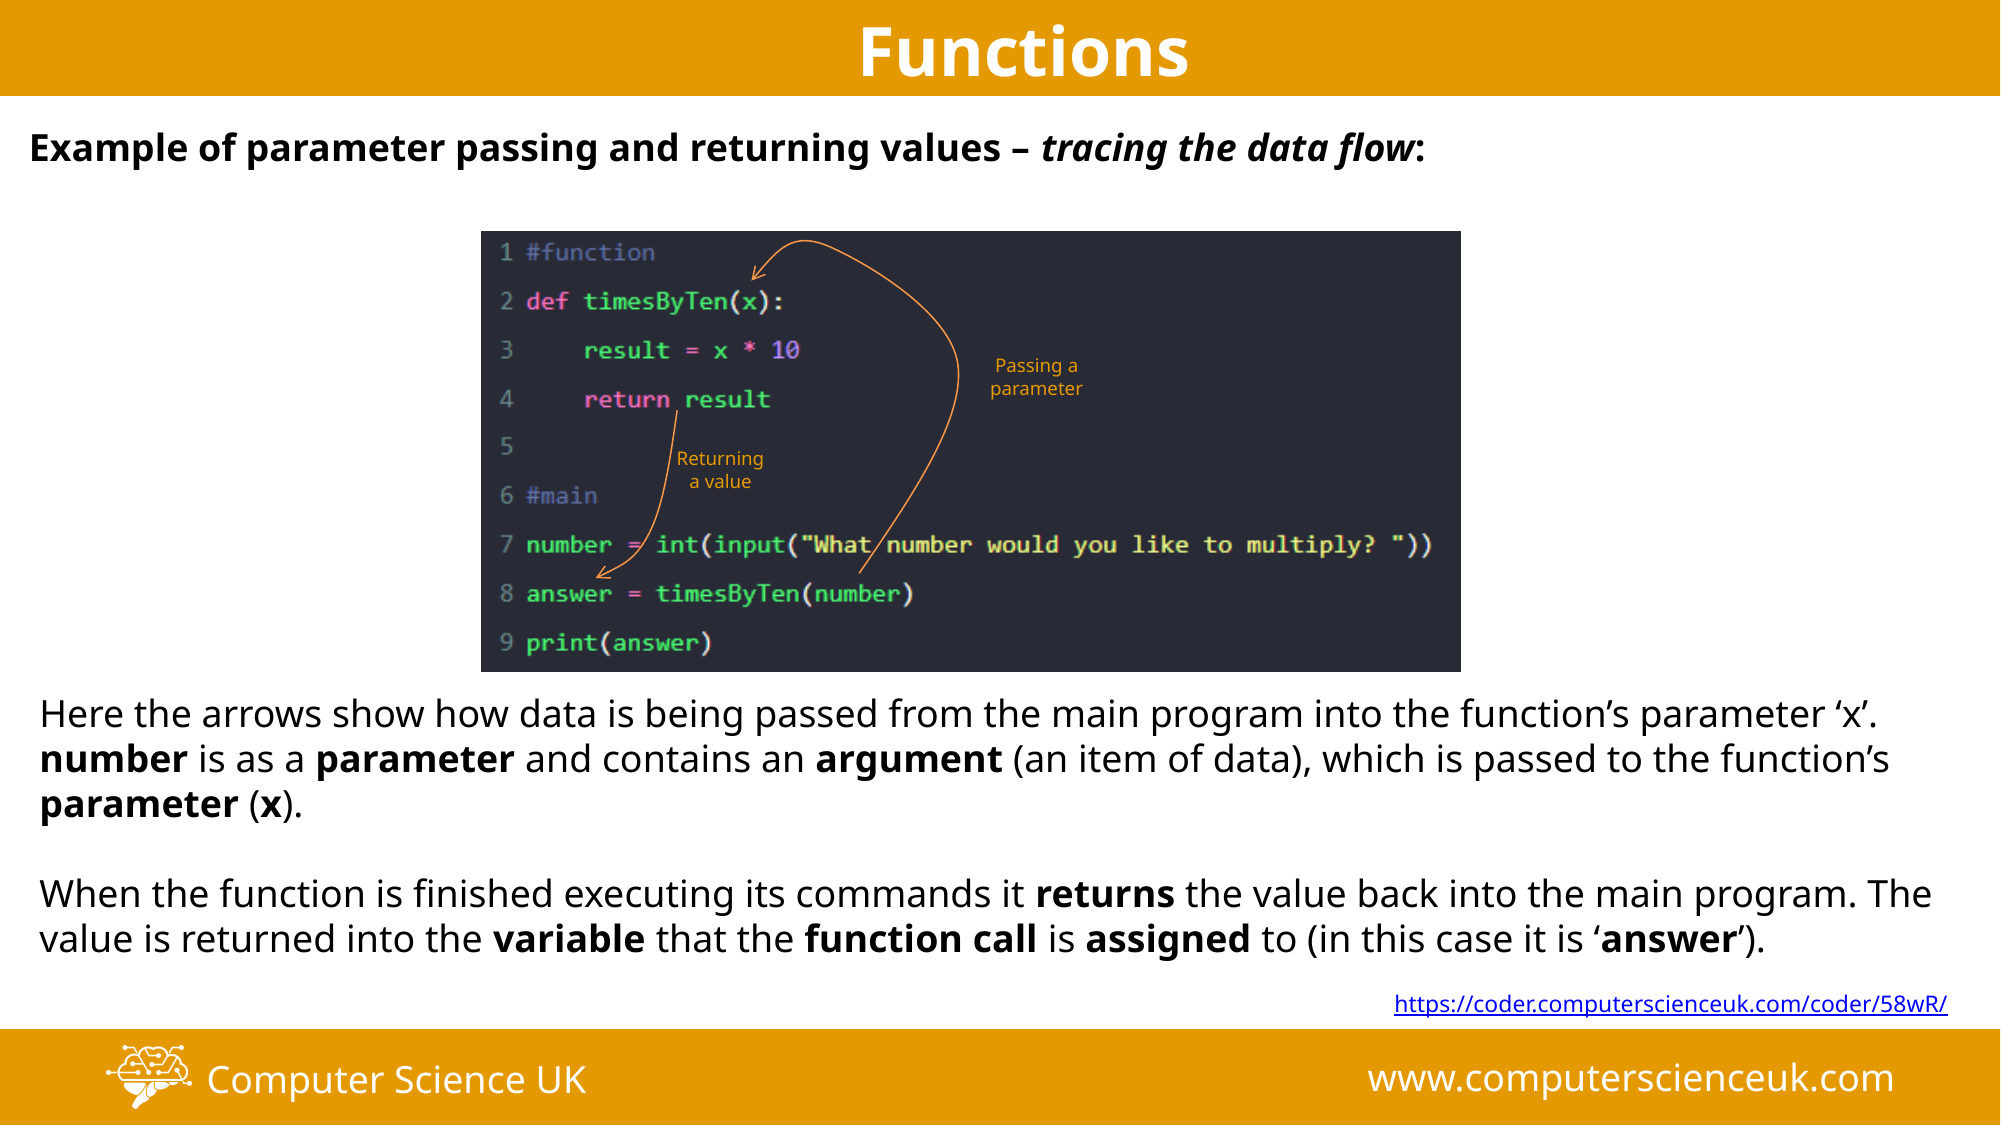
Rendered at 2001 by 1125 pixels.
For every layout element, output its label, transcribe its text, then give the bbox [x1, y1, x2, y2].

picture [481, 231, 1461, 672]
text_box Here the arrows show how data is being passed from the main program into the function’s parameter ‘x’. number is as a parameter and contains an argument (an item of data), which is passed to the function’s parameter (x). When the function is finished executing its commands it returns the value back into the main program. The value is returned into the variable that the function call is assigned to (in this case it is ‘answer’). [24, 682, 1974, 968]
text_box Example of parameter passing and returning values – tracing the data flow: [14, 116, 1441, 176]
title Functions [325, 0, 1723, 100]
picture [106, 1045, 192, 1109]
text_box https://coder.computerscienceuk.com/coder/58wR/ [1379, 981, 1964, 1028]
